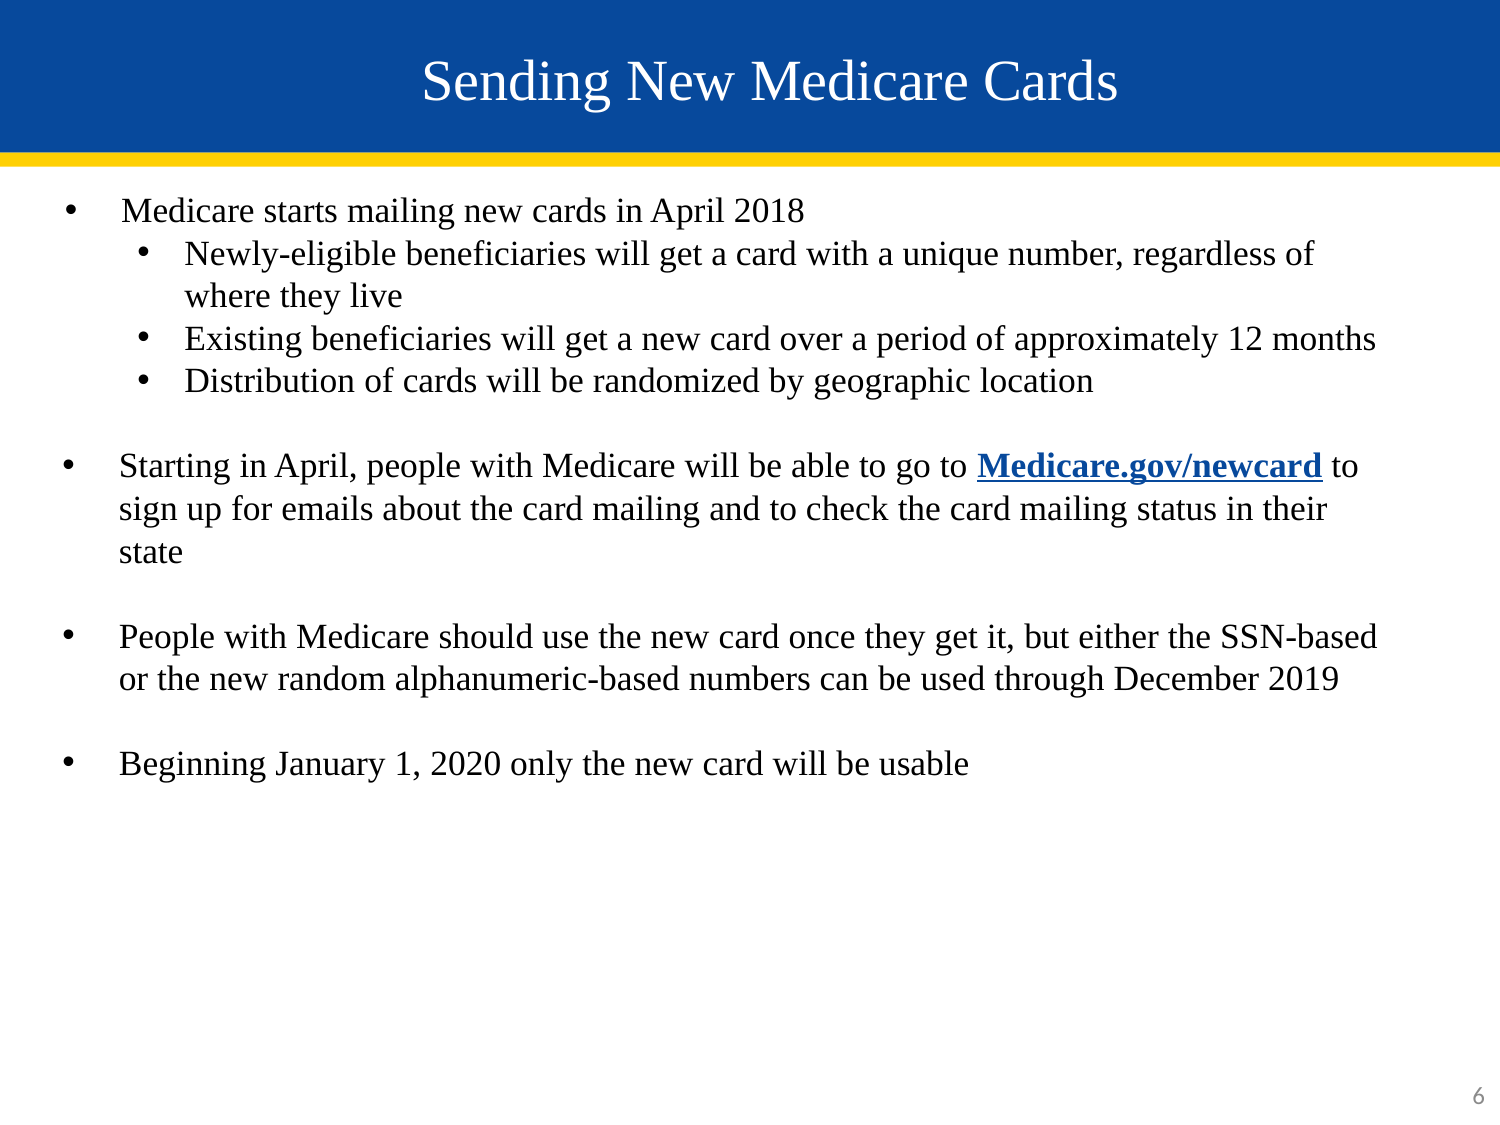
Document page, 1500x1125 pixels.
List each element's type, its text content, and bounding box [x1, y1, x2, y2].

slide_number 6 [1149, 1064, 1500, 1125]
text_box Medicare starts mailing new cards in April 2018 Newly-eligible beneficiaries will get a card with a unique number, regardless of where they live Existing beneficiaries will get a new card over a period of approximately 12 months Distribution of cards will be randomized by geographic location Starting in April, people with Medicare will be able to go to Medicare.gov/newcard to sign up for emails about the card mailing and to check the card mailing status in their state People with Medicare should use the new card once they get it, but either the SSN-based or the new random alphanumeric-based numbers can be used through December 2019 Beginning January 1, 2020 only the new card will be usable [62, 187, 1398, 826]
title Sending New Medicare Cards [75, 42, 1463, 230]
